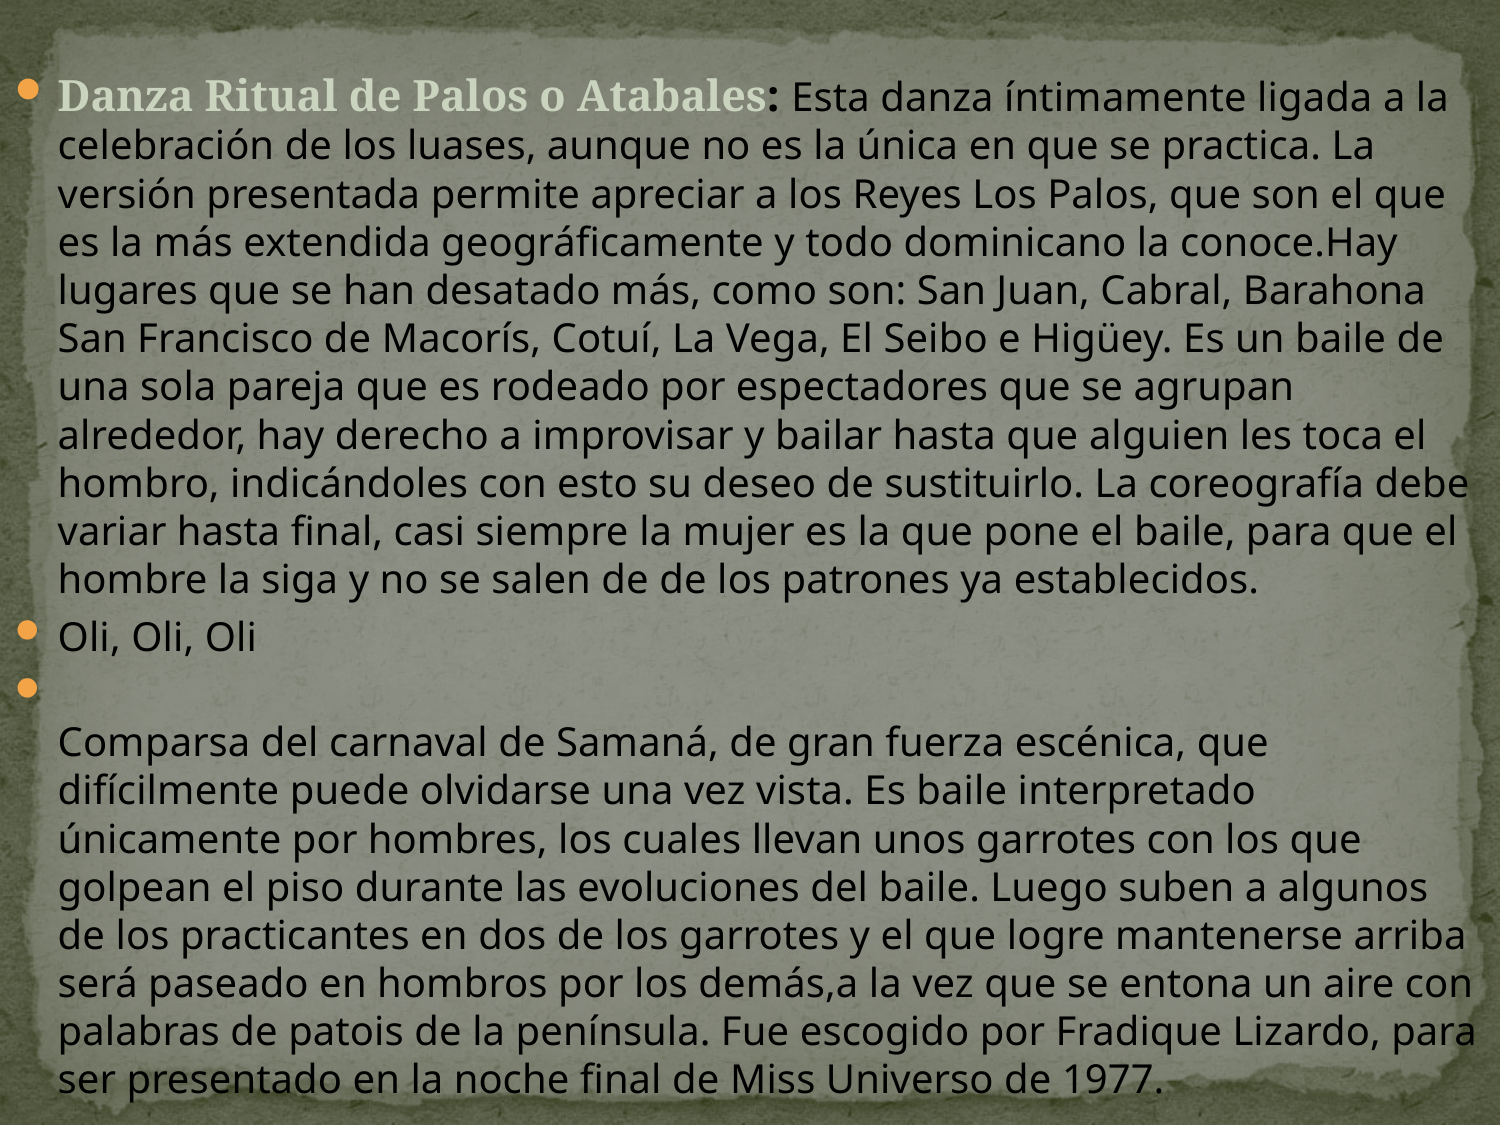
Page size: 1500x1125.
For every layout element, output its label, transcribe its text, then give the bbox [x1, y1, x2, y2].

list Danza Ritual de Palos o Atabales: Esta danza íntimamente ligada a la celebración de los luases, aunque no es la única en que se practica. La versión presentada permite apreciar a los Reyes Los Palos, que son el que es la más extendida geográficamente y todo dominicano la conoce.Hay lugares que se han desatado más, como son: San Juan, Cabral, Barahona San Francisco de Macorís, Cotuí, La Vega, El Seibo e Higüey. Es un baile de una sola pareja que es rodeado por espectadores que se agrupan alrededor, hay derecho a improvisar y bailar hasta que alguien les toca el hombro, indicándoles con esto su deseo de sustituirlo. La coreografía debe variar hasta final, casi siempre la mujer es la que pone el baile, para que el hombre la siga y no se salen de de los patrones ya establecidos. Oli, Oli, Oli Comparsa del carnaval de Samaná, de gran fuerza escénica, que difícilmente puede olvidarse una vez vista. Es baile interpretado únicamente por hombres, los cuales llevan unos garrotes con los que golpean el piso durante las evoluciones del baile. Luego suben a algunos de los practicantes en dos de los garrotes y el que logre mantenerse arriba será paseado en hombros por los demás,a la vez que se entona un aire con palabras de patois de la península. Fue escogido por Fradique Lizardo, para ser presentado en la noche final de Miss Universo de 1977. [0, 0, 1500, 1125]
